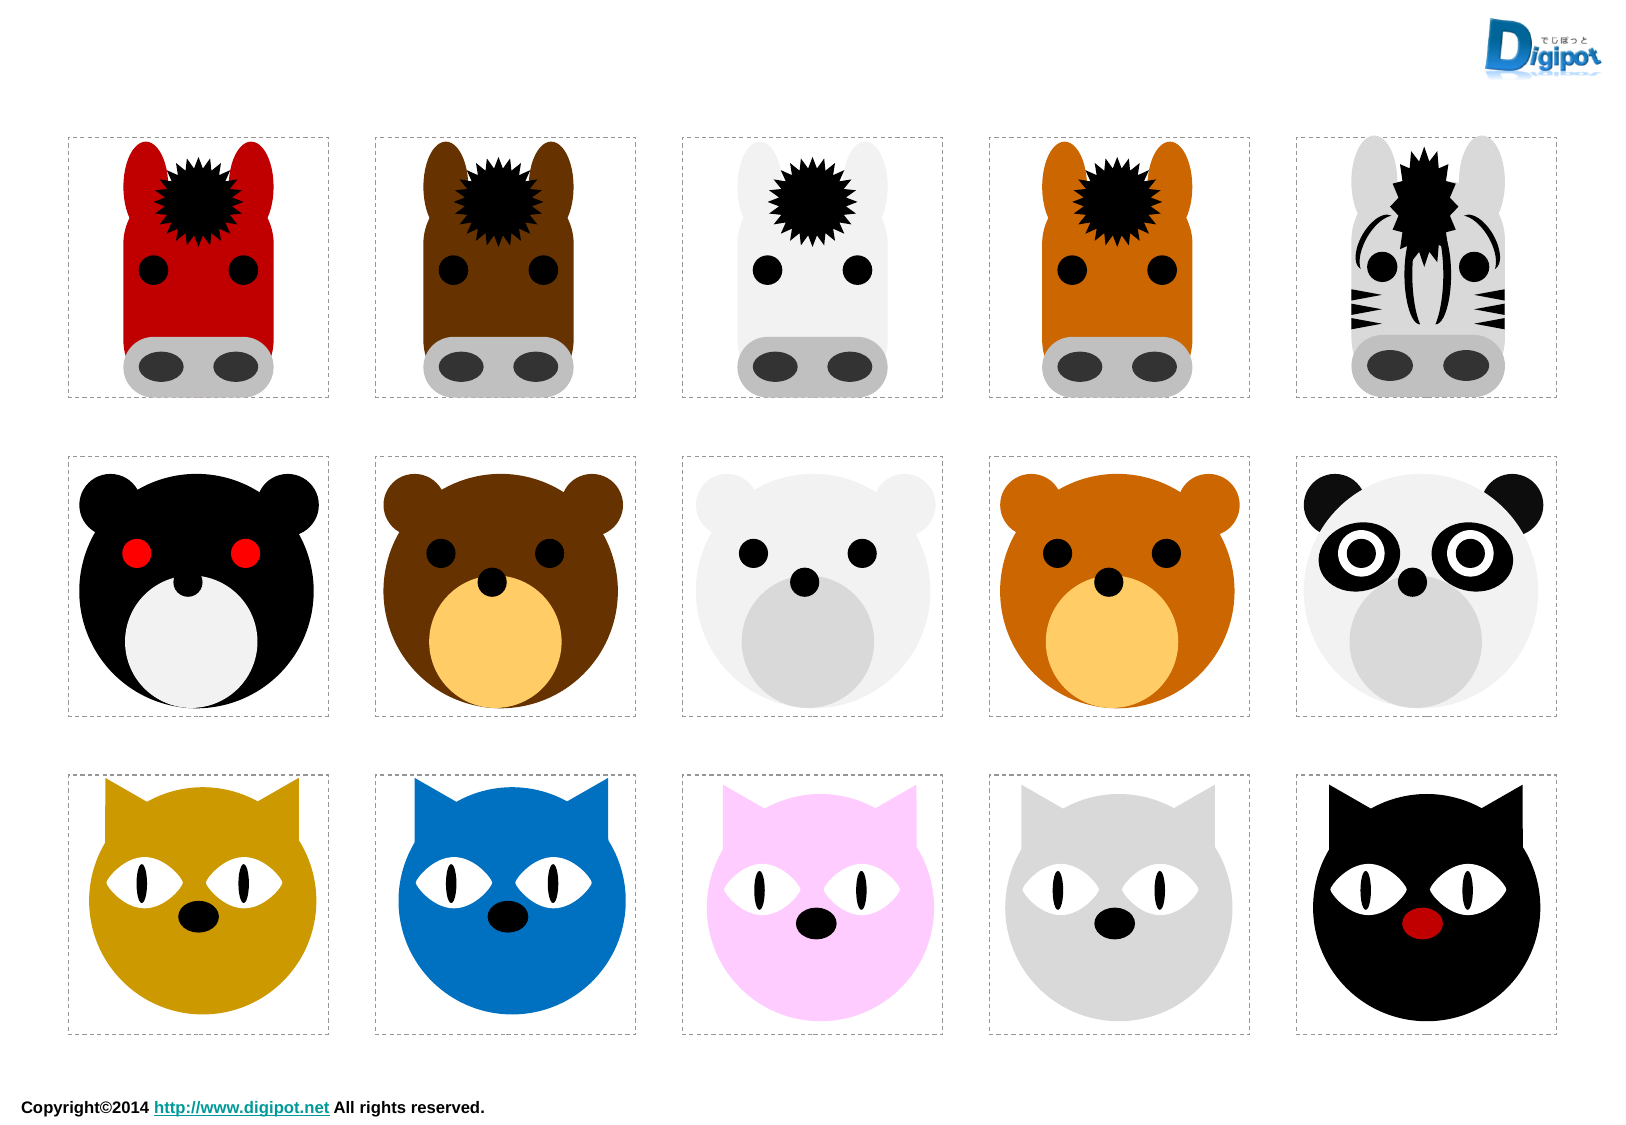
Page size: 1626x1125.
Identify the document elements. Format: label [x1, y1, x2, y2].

picture [1485, 18, 1602, 82]
text_box [999, 473, 1240, 709]
text_box [1303, 473, 1544, 709]
text_box [1000, 780, 1236, 1022]
text_box [123, 141, 274, 398]
text_box [702, 780, 938, 1022]
text_box [383, 473, 624, 709]
text_box [423, 141, 574, 398]
text_box [1351, 135, 1506, 398]
text_box [737, 141, 888, 398]
text_box [1041, 141, 1193, 398]
text_box [695, 473, 936, 709]
text_box [78, 473, 319, 709]
text_box [84, 773, 320, 1015]
text_box [1308, 780, 1544, 1022]
text_box [393, 773, 630, 1015]
